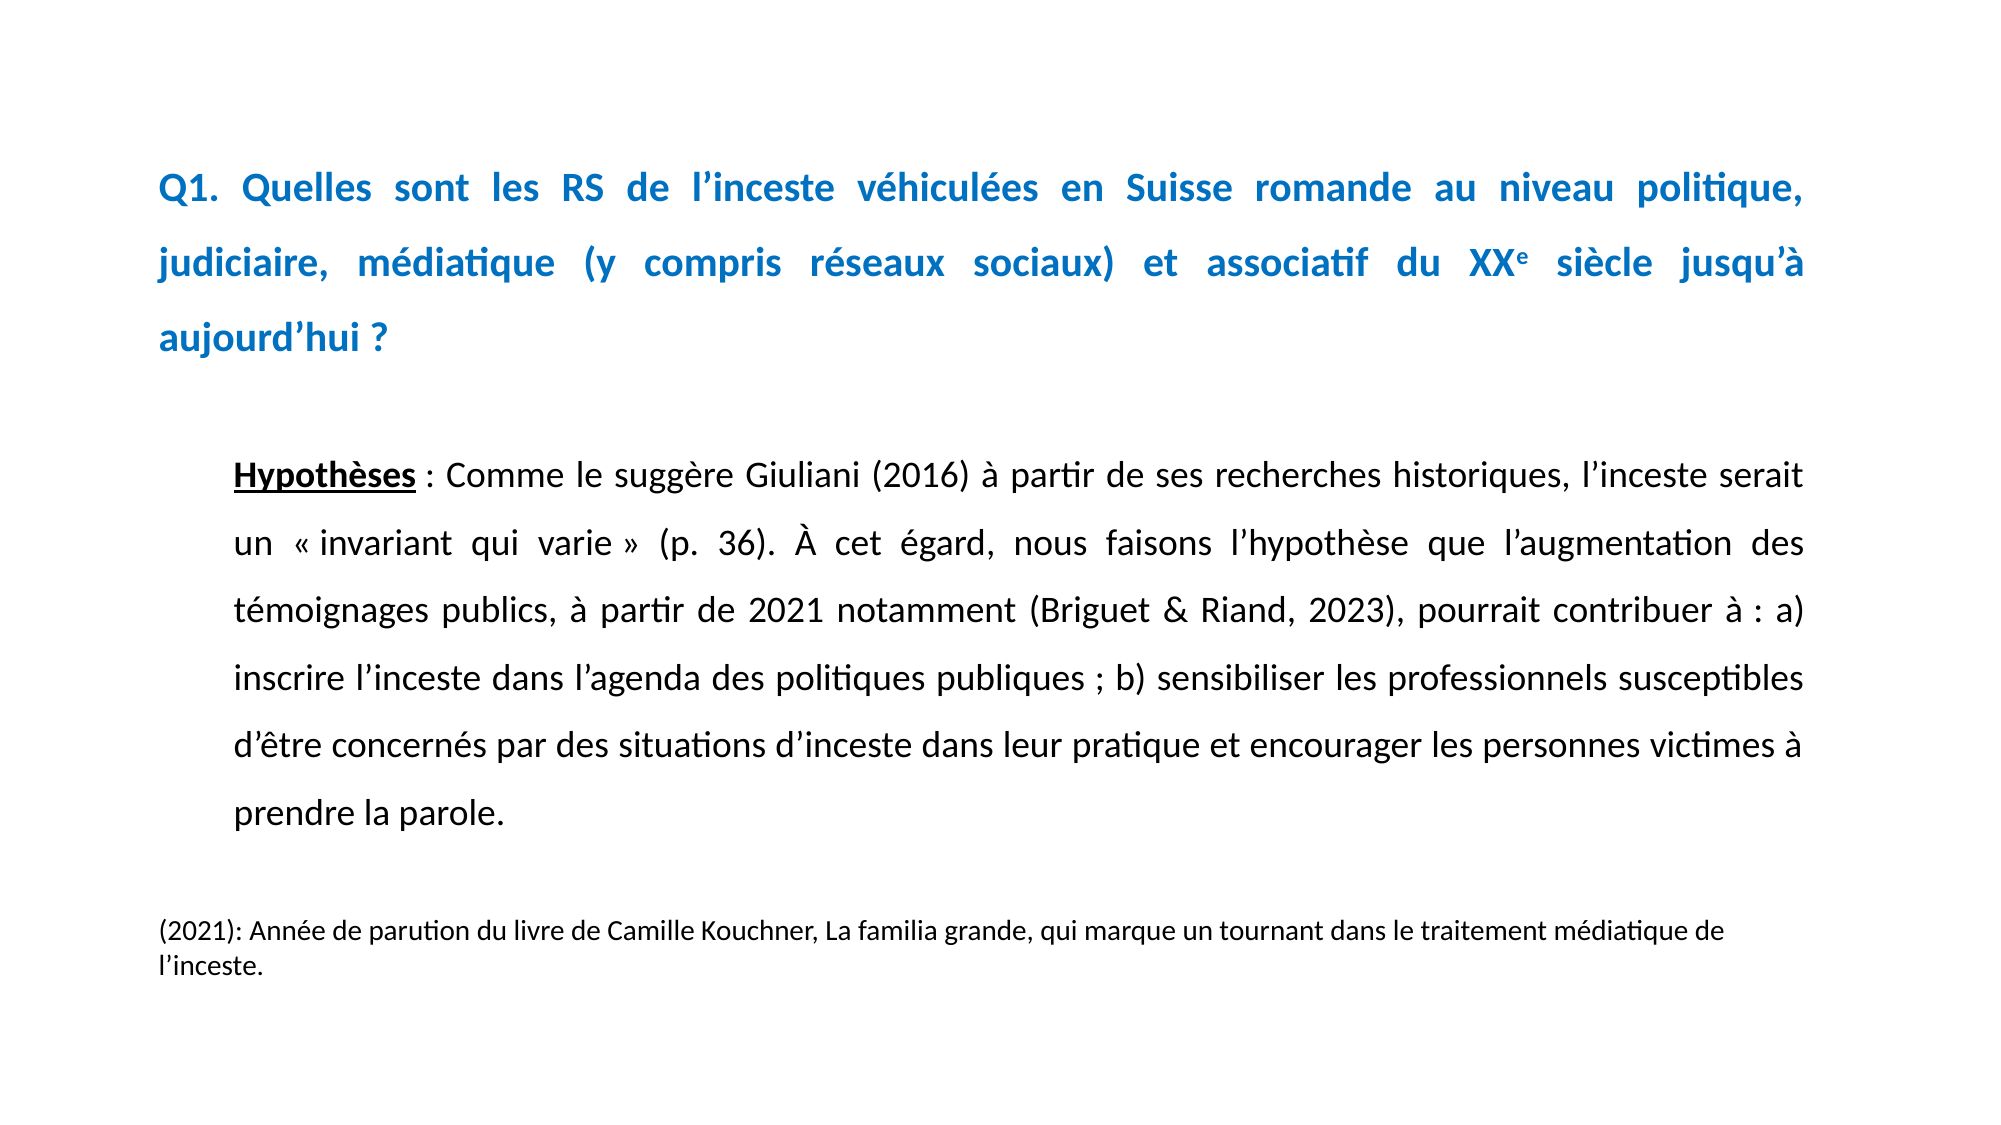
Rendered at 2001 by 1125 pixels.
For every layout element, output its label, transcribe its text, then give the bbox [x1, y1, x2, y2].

text_box Q1. Quelles sont les RS de l’inceste véhiculées en Suisse romande au niveau politique, judiciaire, médiatique (y compris réseaux sociaux) et associatif du XXe siècle jusqu’à aujourd’hui ? Hypothèses : Comme le suggère Giuliani (2016) à partir de ses recherches historiques, l’inceste serait un « invariant qui varie » (p. 36). À cet égard, nous faisons l’hypothèse que l’augmentation des témoignages publics, à partir de 2021 notamment (Briguet & Riand, 2023), pourrait contribuer à : a) inscrire l’inceste dans l’agenda des politiques publiques ; b) sensibiliser les professionnels susceptibles d’être concernés par des situations d’inceste dans leur pratique et encourager les personnes victimes à prendre la parole. (2021): Année de parution du livre de Camille Kouchner, La familia grande, qui marque un tournant dans le traitement médiatique de l’inceste. [144, 127, 1820, 989]
